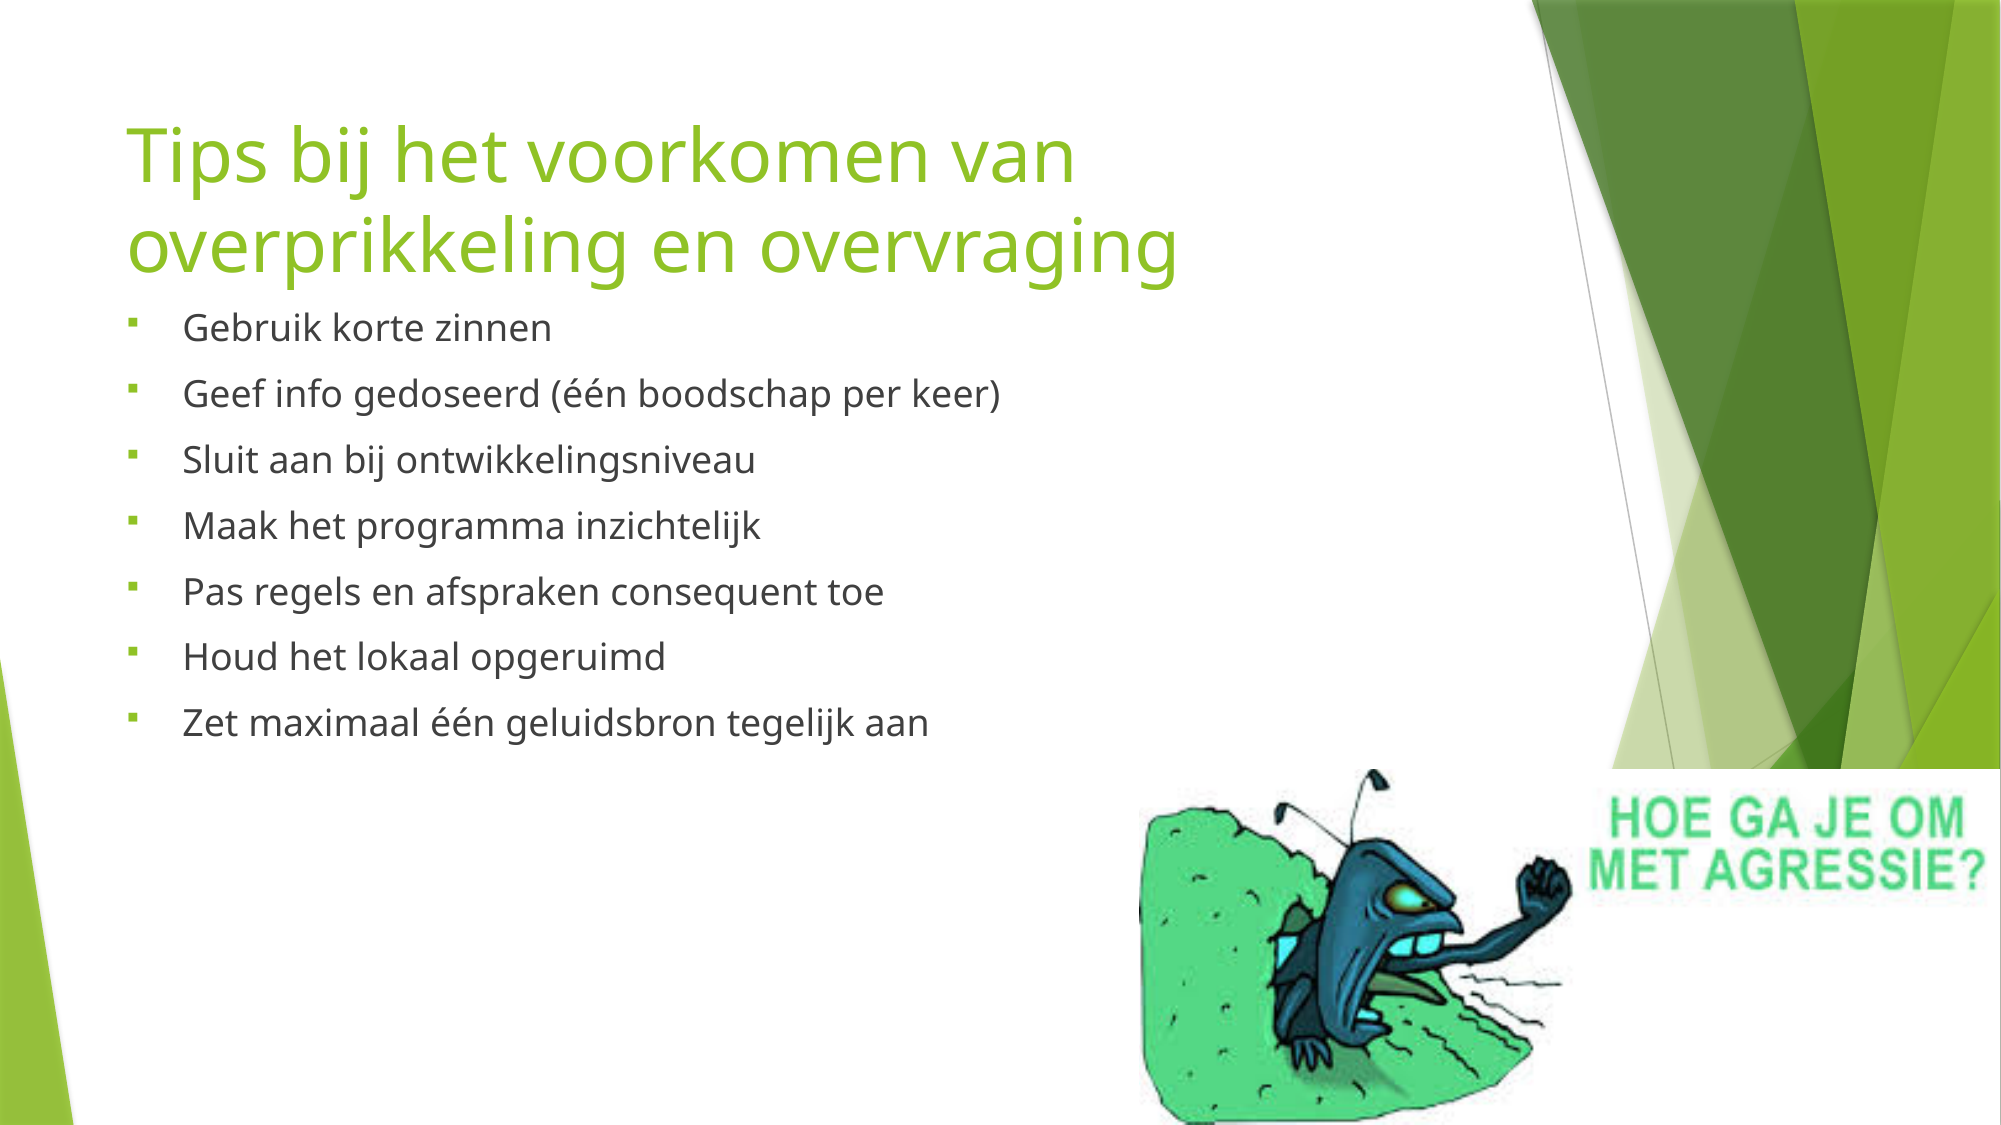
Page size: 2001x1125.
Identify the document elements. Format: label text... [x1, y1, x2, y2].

picture [1138, 769, 2000, 1125]
list Gebruik korte zinnen Geef info gedoseerd (één boodschap per keer) Sluit aan bij ontwikkelingsniveau Maak het programma inzichtelijk Pas regels en afspraken consequent toe Houd het lokaal opgeruimd Zet maximaal één geluidsbron tegelijk aan [111, 296, 1522, 934]
title Tips bij het voorkomen van overprikkeling en overvraging [111, 99, 1522, 296]
